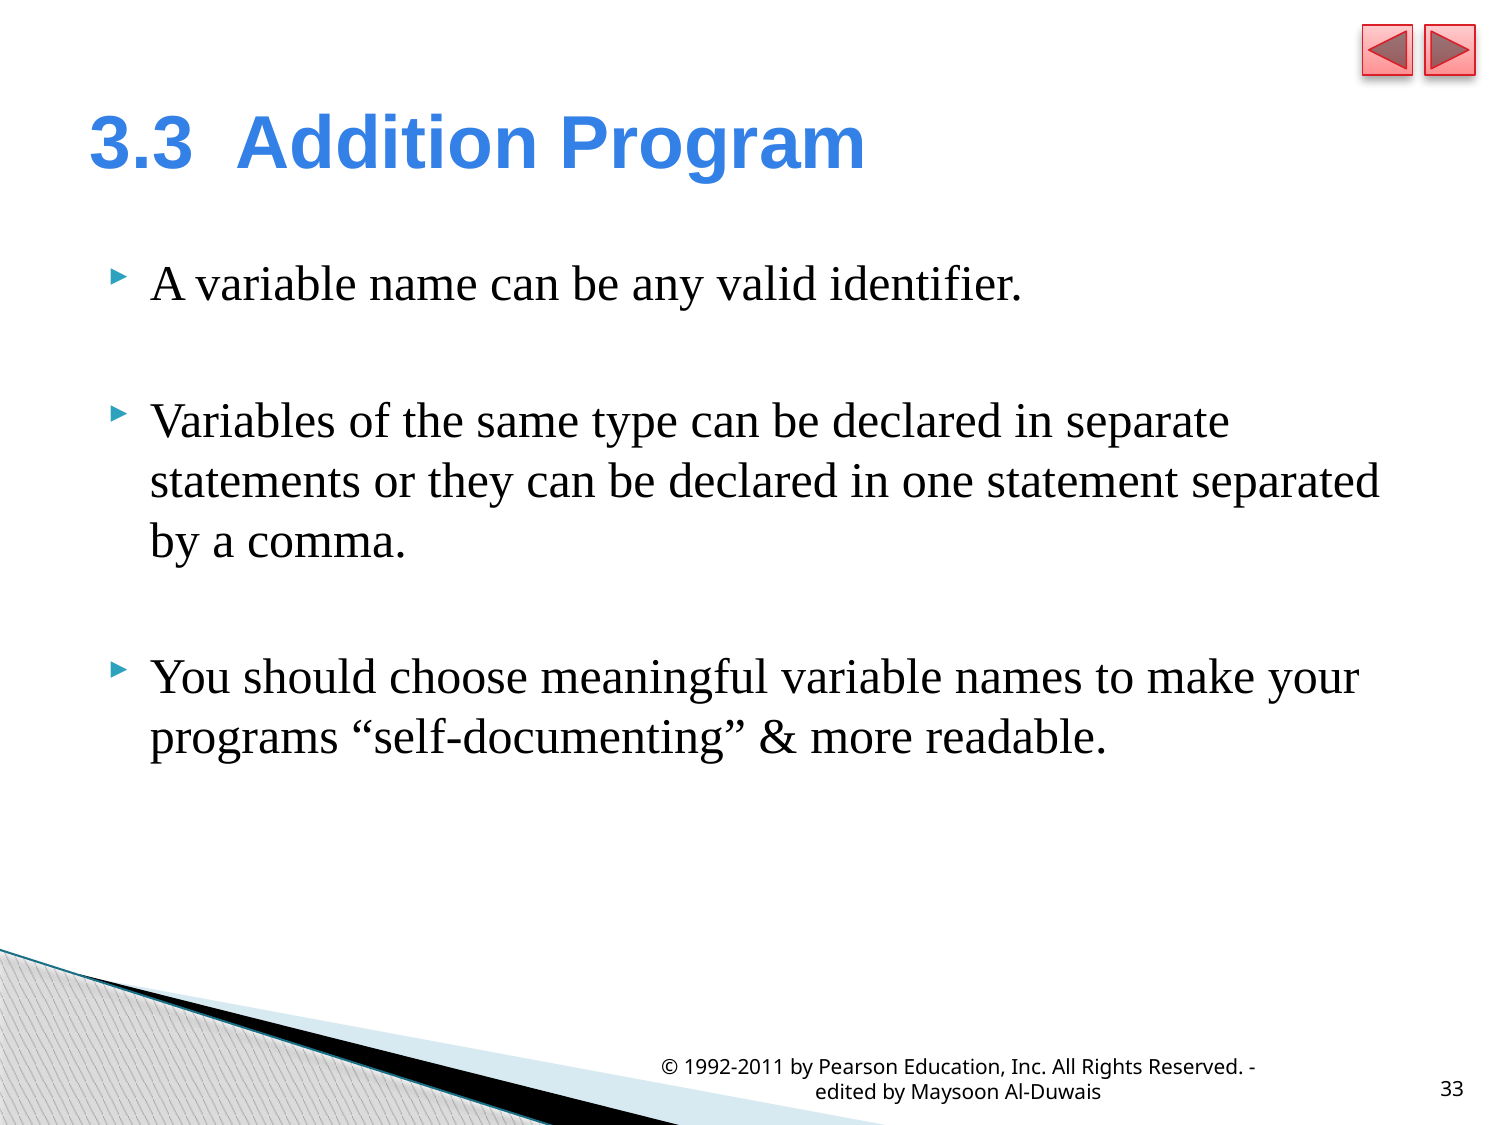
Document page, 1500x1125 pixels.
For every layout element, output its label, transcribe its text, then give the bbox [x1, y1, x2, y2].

footer © 1992-2011 by Pearson Education, Inc. All Rights Reserved. - edited by Maysoon Al-Duwais [612, 1051, 1305, 1112]
slide_number 33 [1418, 1051, 1479, 1112]
list A variable name can be any valid identifier. Variables of the same type can be declared in separate statements or they can be declared in one statement separated by a comma. You should choose meaningful variable names to make your programs “self-documenting” & more readable. [74, 242, 1426, 986]
title 3.3 Addition Program [75, 45, 1425, 233]
